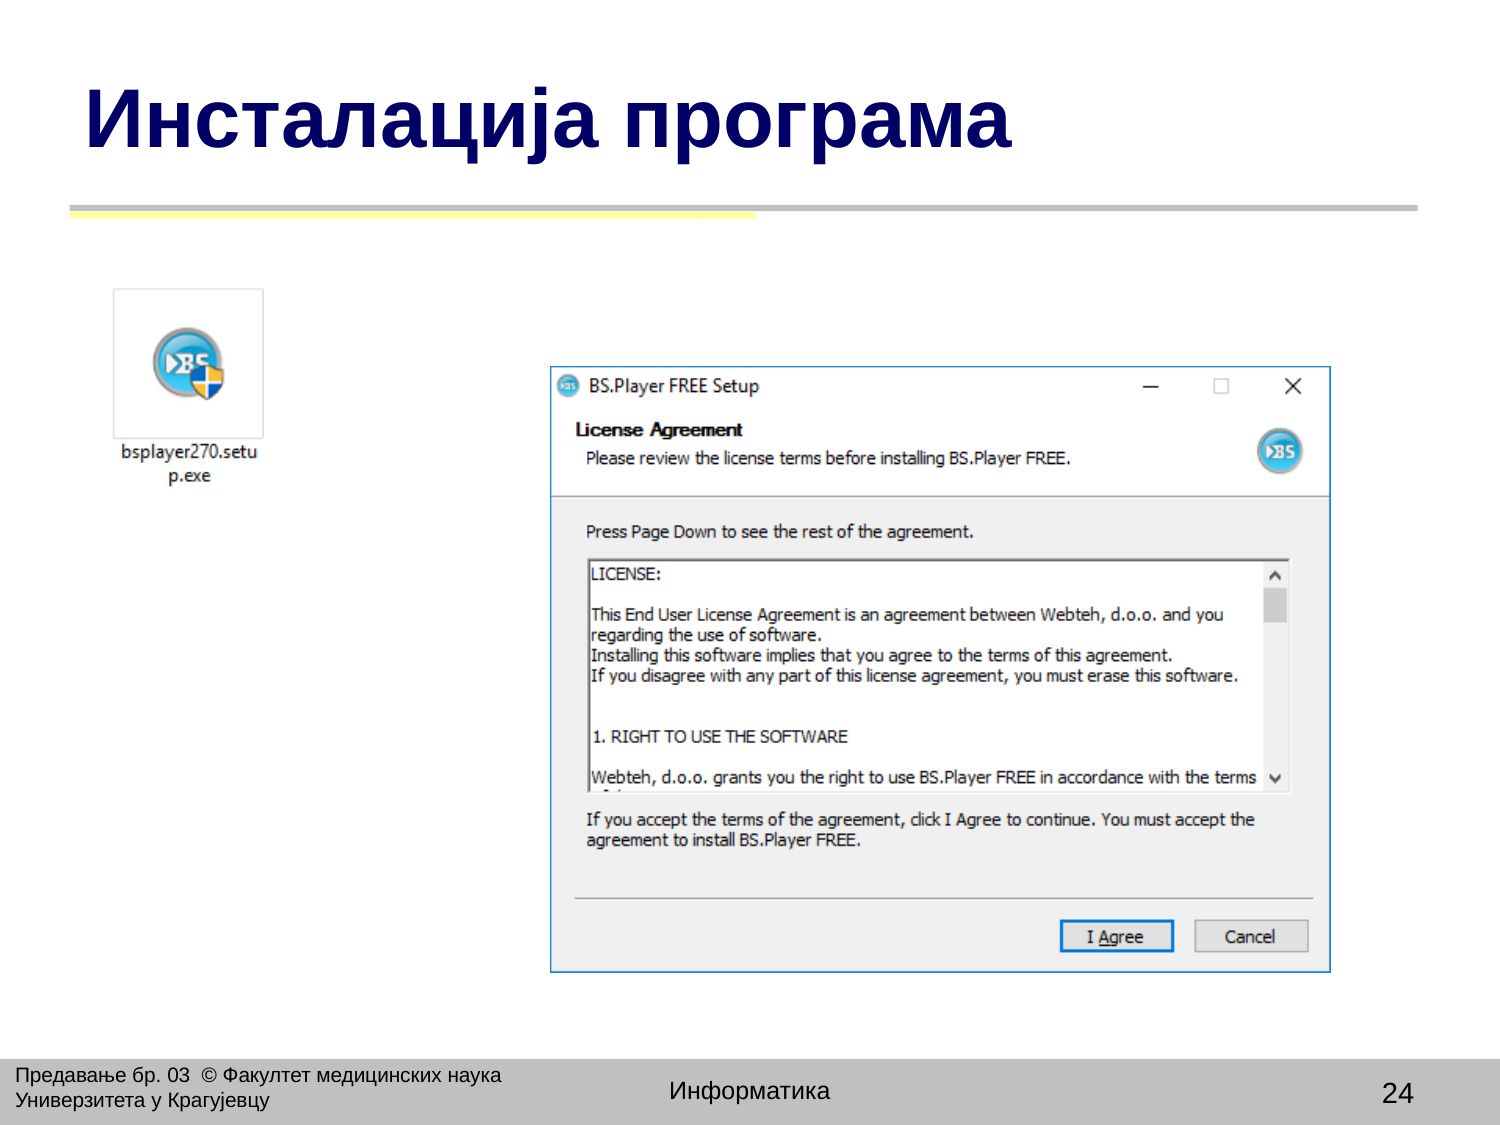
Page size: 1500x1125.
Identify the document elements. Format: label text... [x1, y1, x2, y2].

picture [110, 286, 264, 497]
footer Информатика [512, 1066, 988, 1125]
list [550, 366, 1331, 974]
slide_number 24 [1079, 1066, 1430, 1125]
slide_number Предавање бр. 03 © Факултет медицинских наука Универзитета у Крагујевцу [0, 1053, 614, 1108]
title Инсталација програма [69, 19, 1426, 208]
